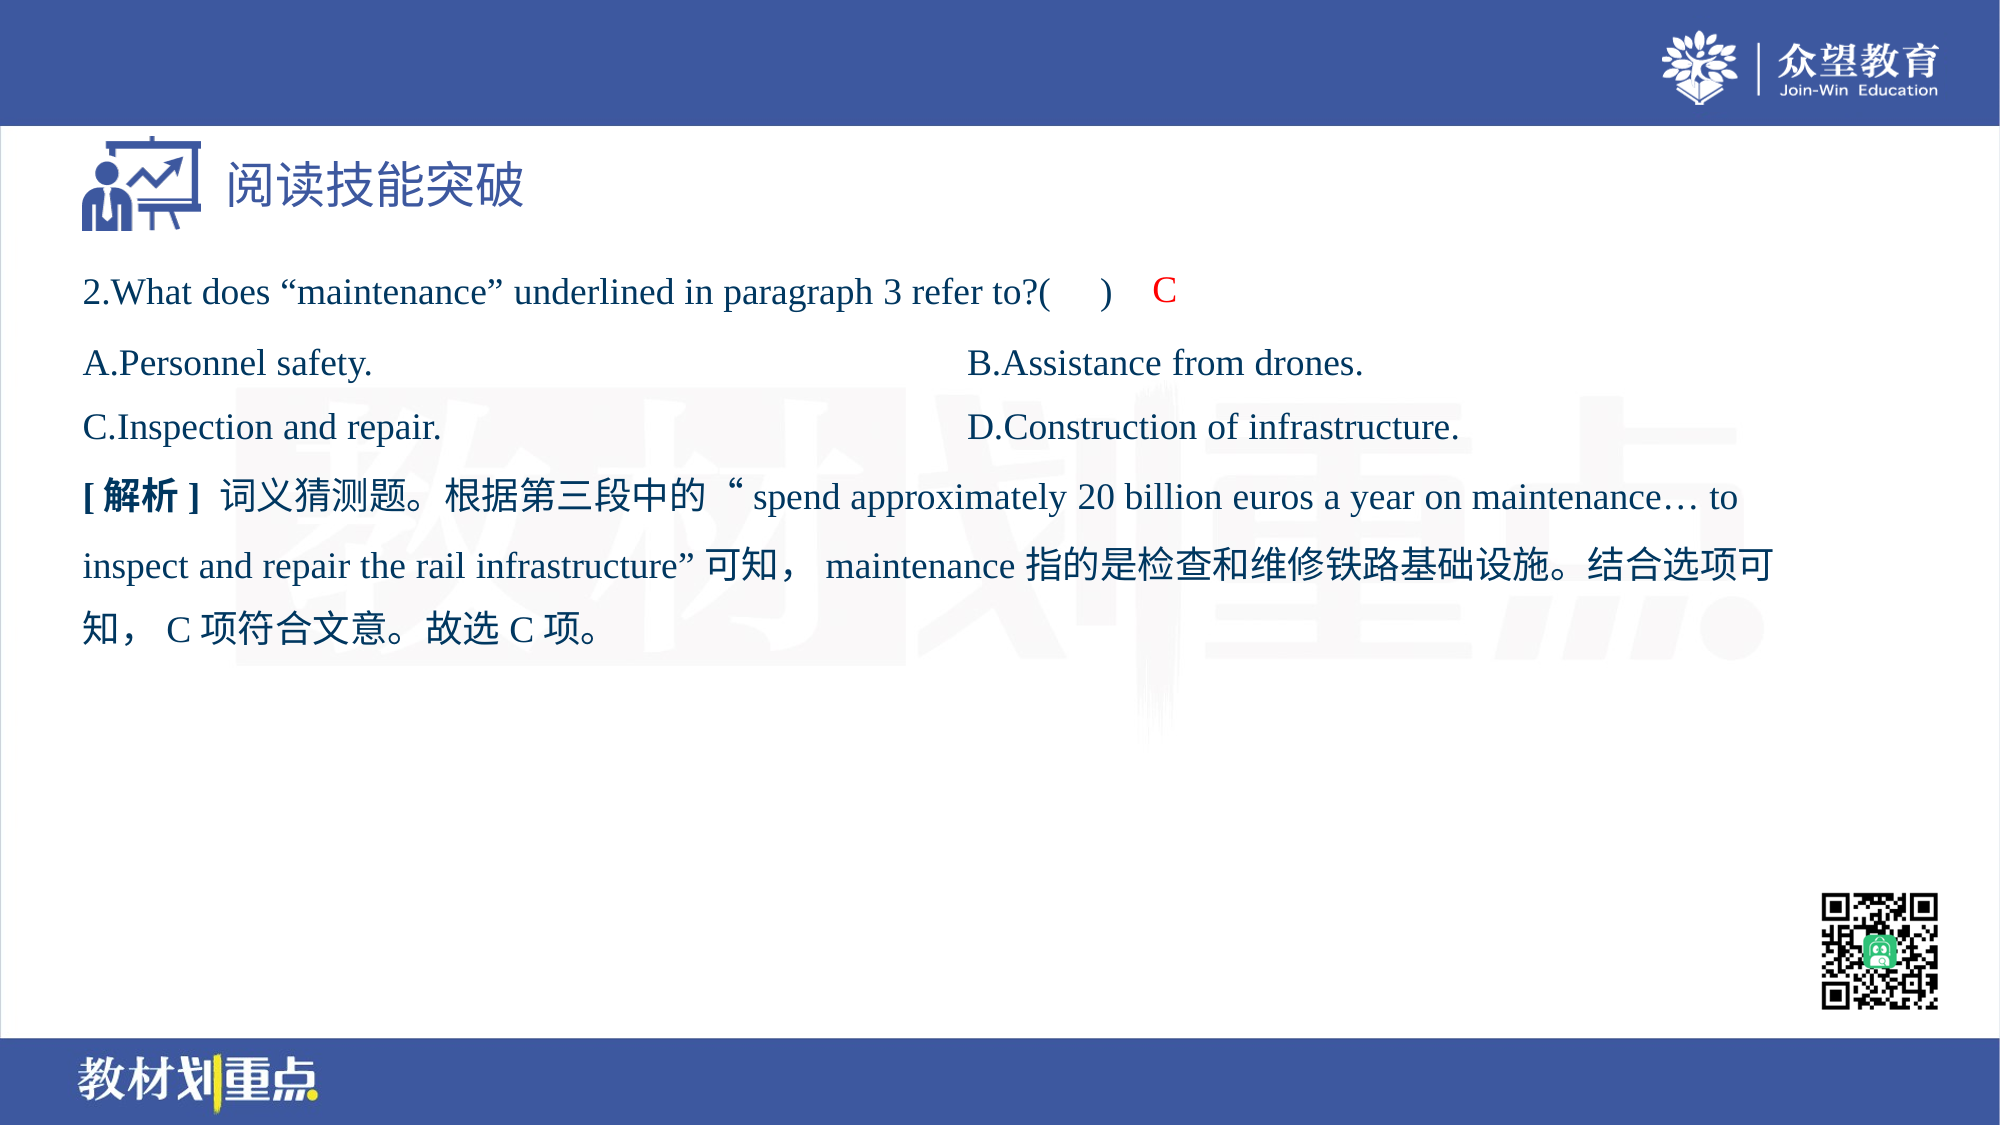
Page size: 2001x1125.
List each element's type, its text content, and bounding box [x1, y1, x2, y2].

text_box C [1138, 245, 1191, 304]
text_box 2.What does “maintenance” underlined in paragraph 3 refer to?( ) [82, 247, 1817, 306]
text_box [解析] 词义猜测题。根据第三段中的“spend approximately 20 billion euros a year on maintenance… to inspect and repair the rail infrastructure”可知，maintenance指的是检查和维修铁路基础设施。结合选项可 知，C项符合文意。故选C项。 [82, 448, 1817, 644]
text_box A.Personnel safety. B.Assistance from drones. C.Inspection and repair. D.Construction of infrastructure. [82, 313, 1817, 441]
picture [0, 0, 2000, 1125]
